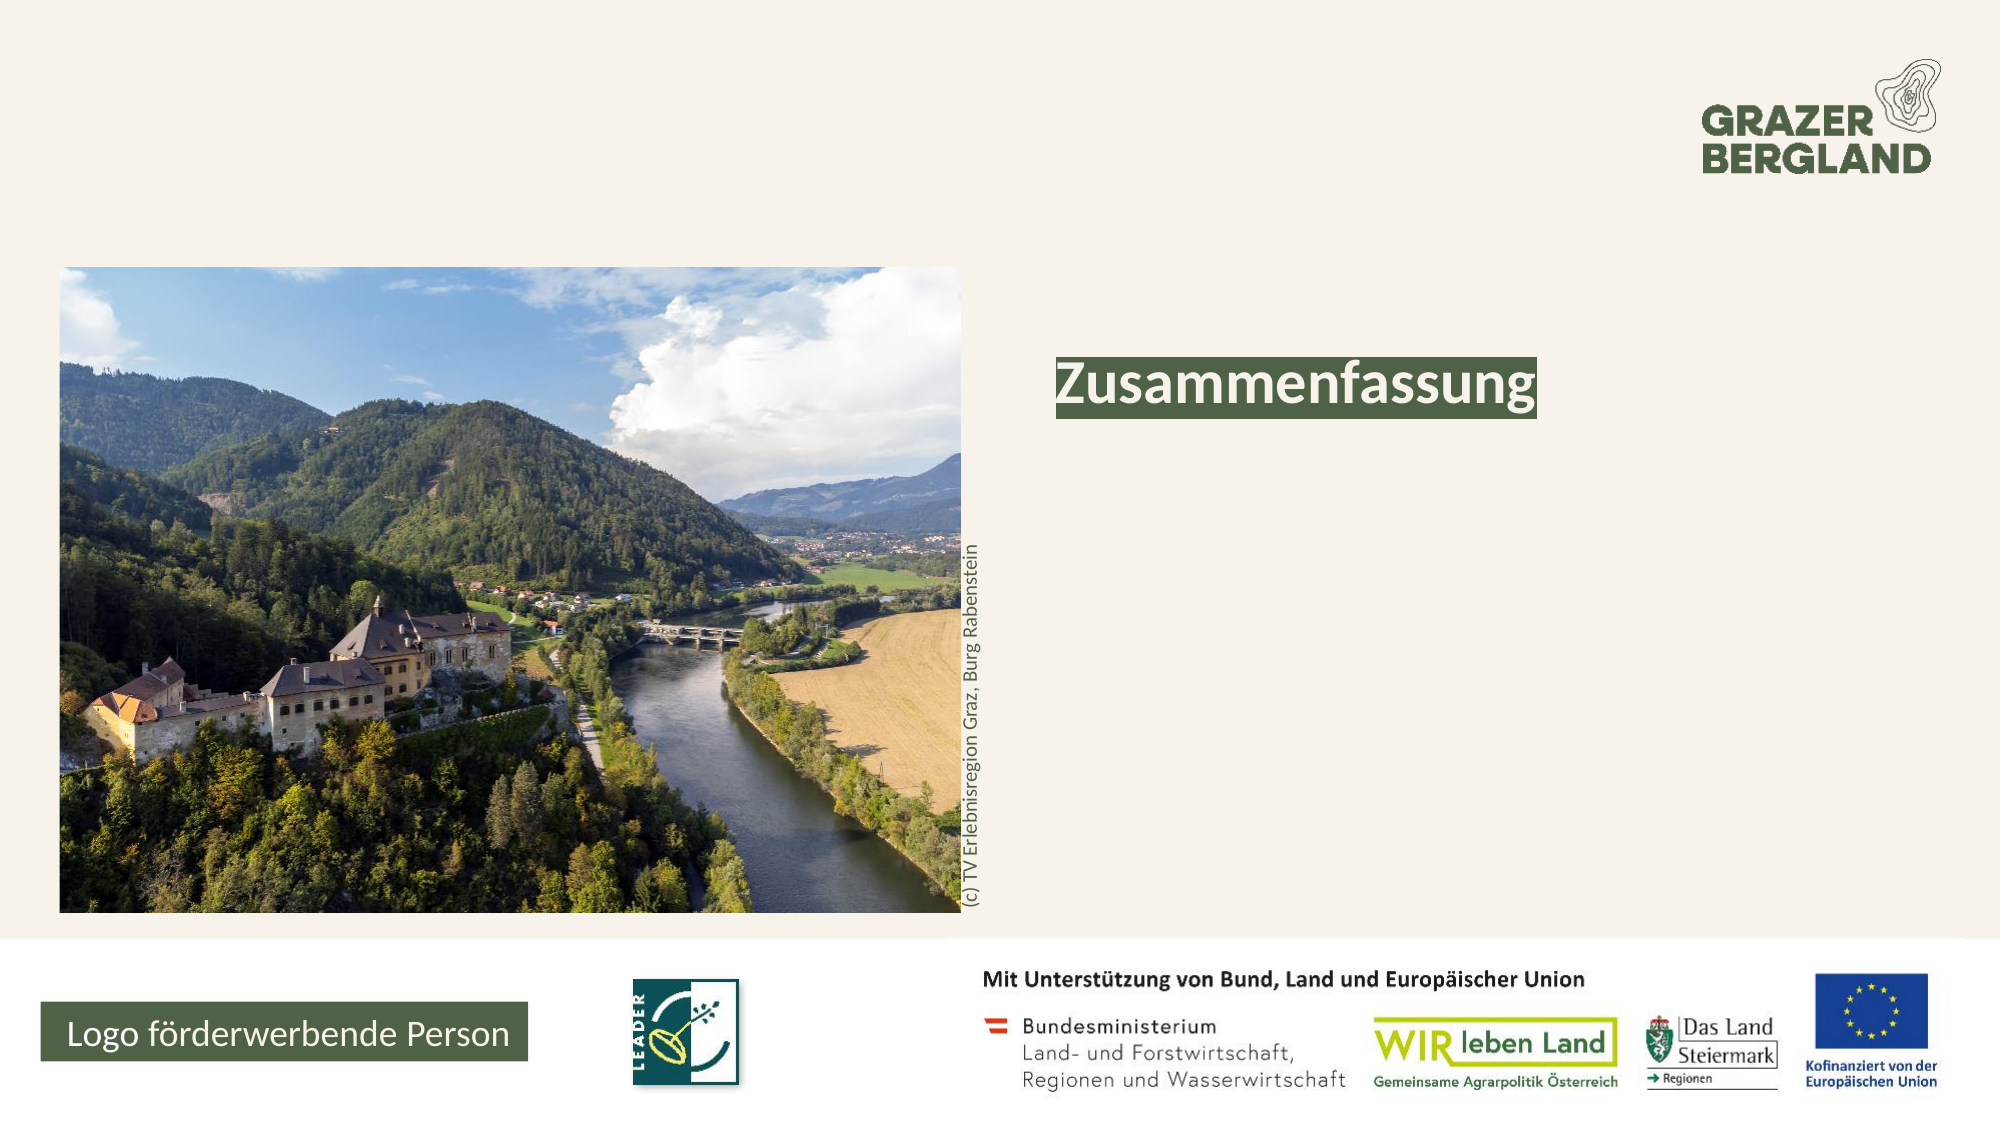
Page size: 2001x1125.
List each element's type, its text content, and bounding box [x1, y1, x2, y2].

picture [948, 938, 1965, 1125]
text_box (c) TV Erlebnisregion Graz, Burg Rabenstein [948, 460, 1005, 924]
picture [1702, 59, 1941, 174]
title Zusammenfassung [1040, 267, 1942, 425]
picture [633, 979, 739, 1085]
picture [59, 267, 961, 913]
